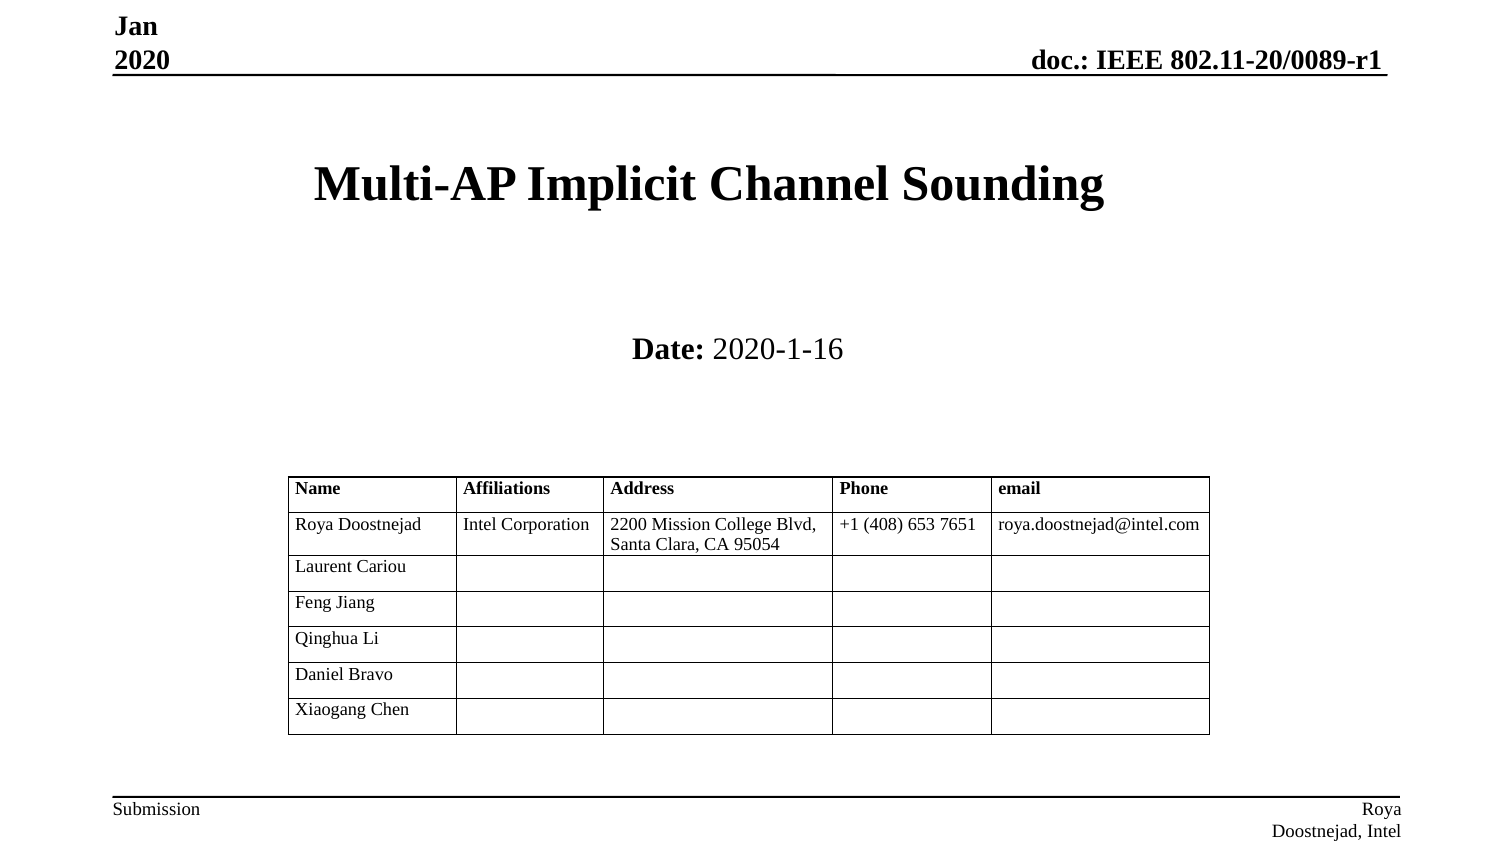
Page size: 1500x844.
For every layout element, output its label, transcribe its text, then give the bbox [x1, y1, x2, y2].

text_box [278, 476, 1223, 766]
footer Roya Doostnejad, Intel Corporation [1270, 796, 1402, 820]
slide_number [114, 40, 172, 75]
title Multi-AP Implicit Channel Sounding [231, 144, 1188, 276]
list Date: 2020-1-16 [259, 320, 1217, 368]
